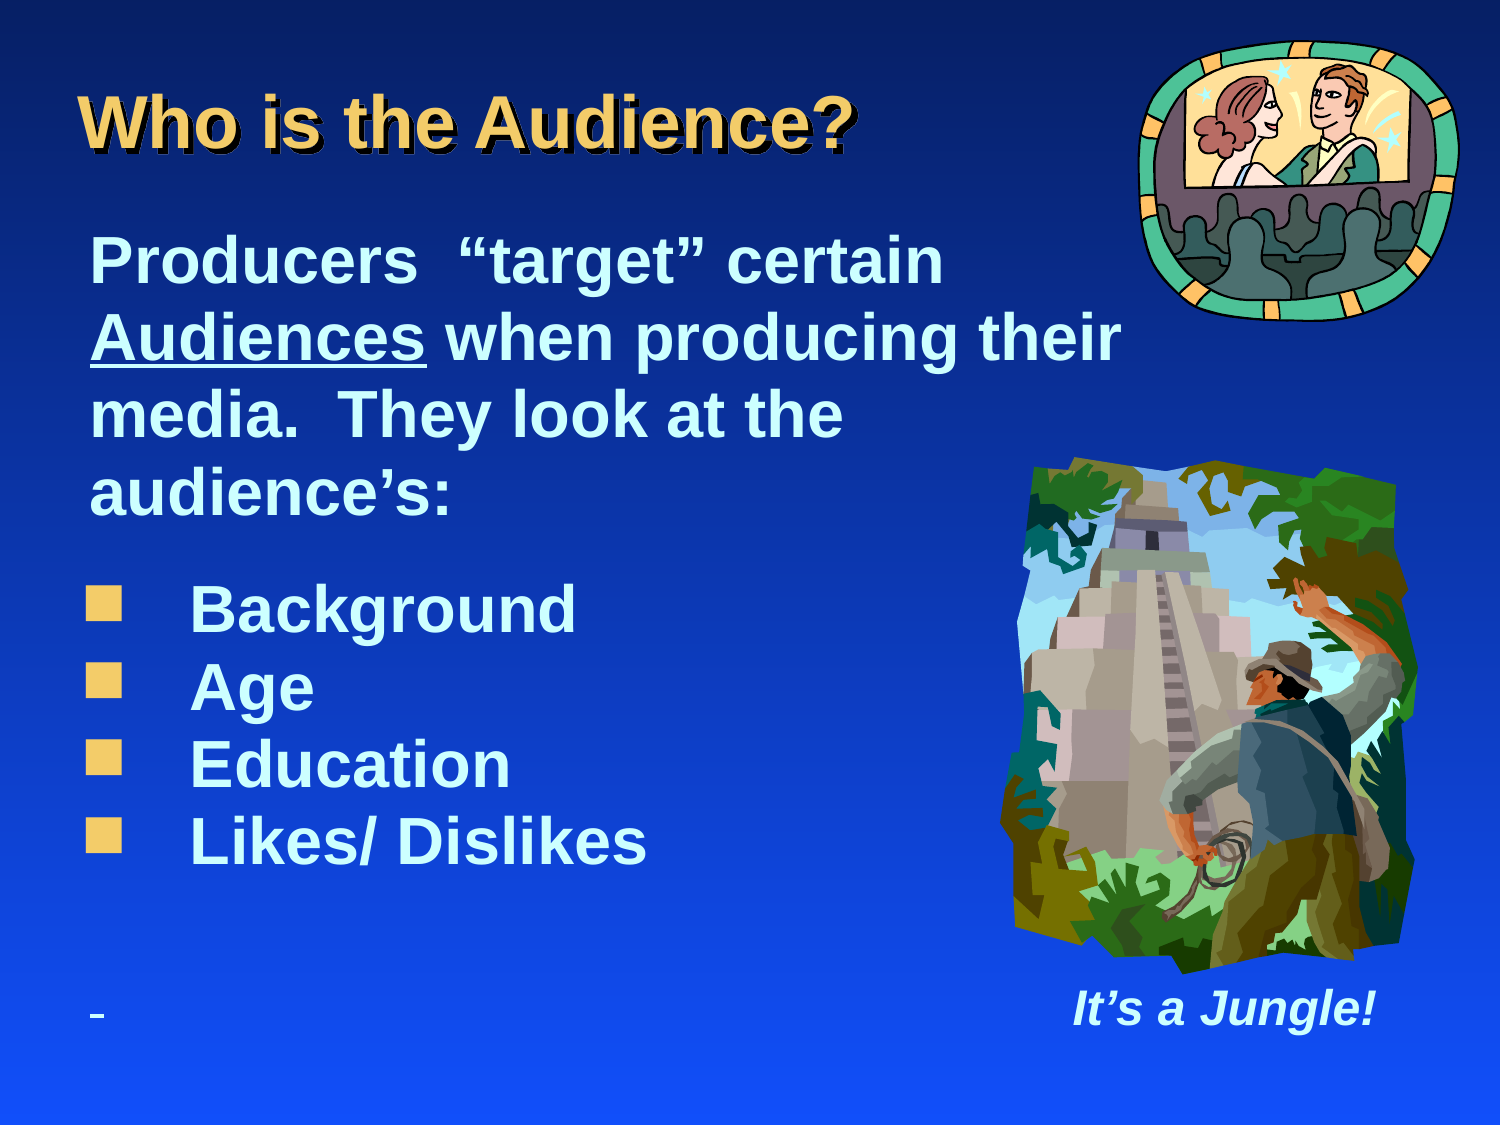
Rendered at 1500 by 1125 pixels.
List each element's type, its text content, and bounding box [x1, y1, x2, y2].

list Producers “target” certain Audiences when producing their media. They look at the audience’s: Background Age Education Likes/ Dislikes [74, 224, 1151, 1076]
picture [1137, 37, 1463, 325]
title Who is the Audience? [61, 24, 1329, 213]
picture [999, 449, 1426, 982]
text_box It’s a Jungle! [1037, 991, 1413, 1044]
